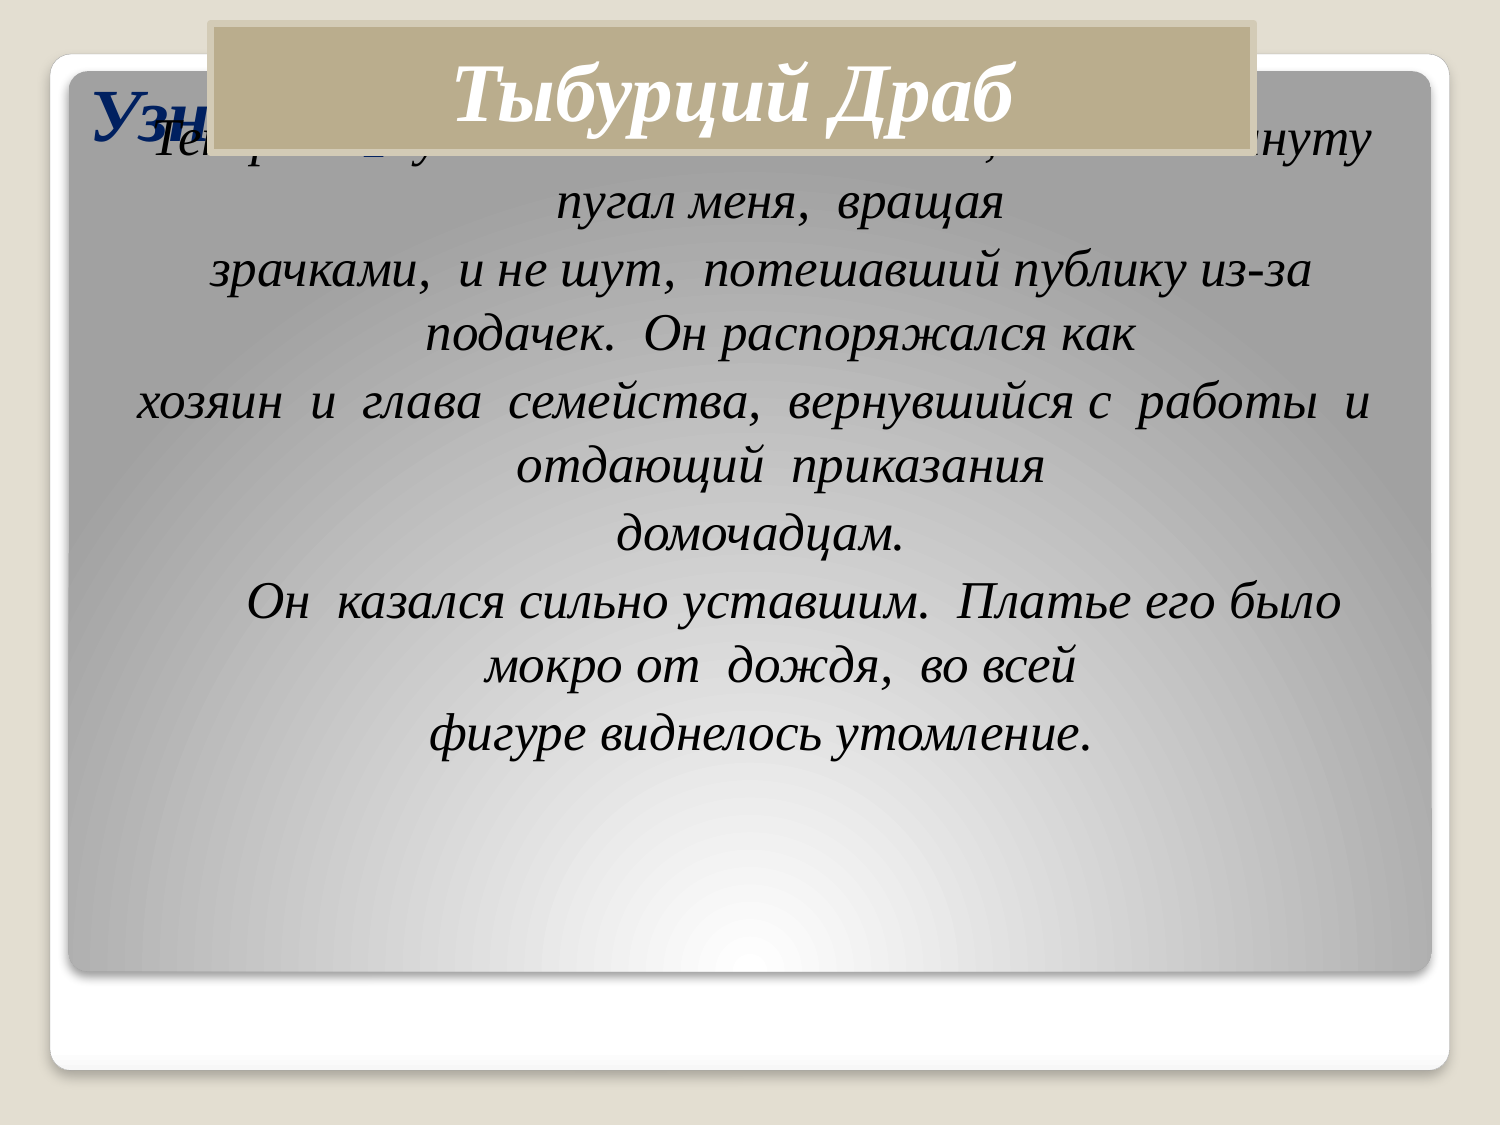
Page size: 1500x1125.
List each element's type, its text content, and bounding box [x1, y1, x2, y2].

title Узнай героя [75, 45, 207, 164]
text_box Тыбурций Драб [207, 20, 1257, 156]
list Теперь это уже был не тот человек, что за минуту пугал меня, вращая зрачками, и не шут, потешавший публику из-за подачек. Он распоряжался как хозяин и глава семейства, вернувшийся с работы и отдающий приказания домочадцам. Он казался сильно уставшим. Платье его было мокро от дождя, во всей фигуре виднелось утомление. [82, 86, 1425, 774]
title Узнай героя [1257, 45, 1425, 86]
